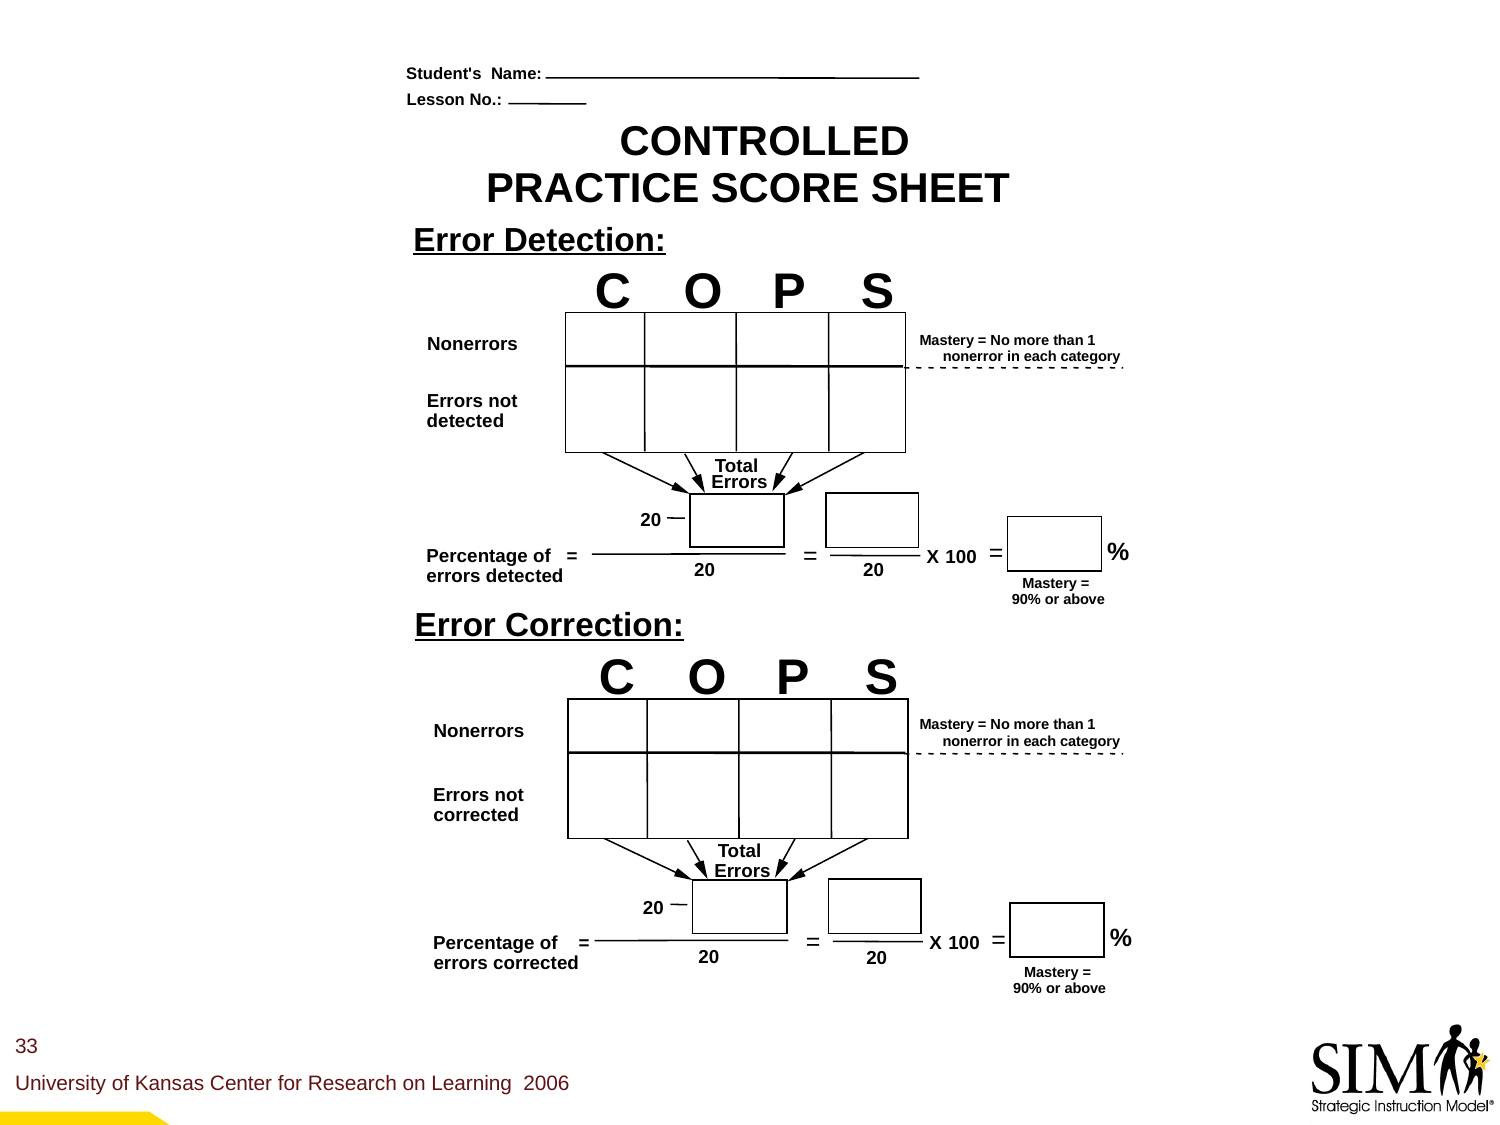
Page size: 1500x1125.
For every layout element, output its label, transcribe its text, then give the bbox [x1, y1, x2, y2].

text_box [406, 62, 1133, 997]
footer University of Kansas Center for Research on Learning 2006 [0, 1062, 626, 1101]
picture [1308, 1015, 1500, 1125]
slide_number 33 [0, 1024, 313, 1062]
